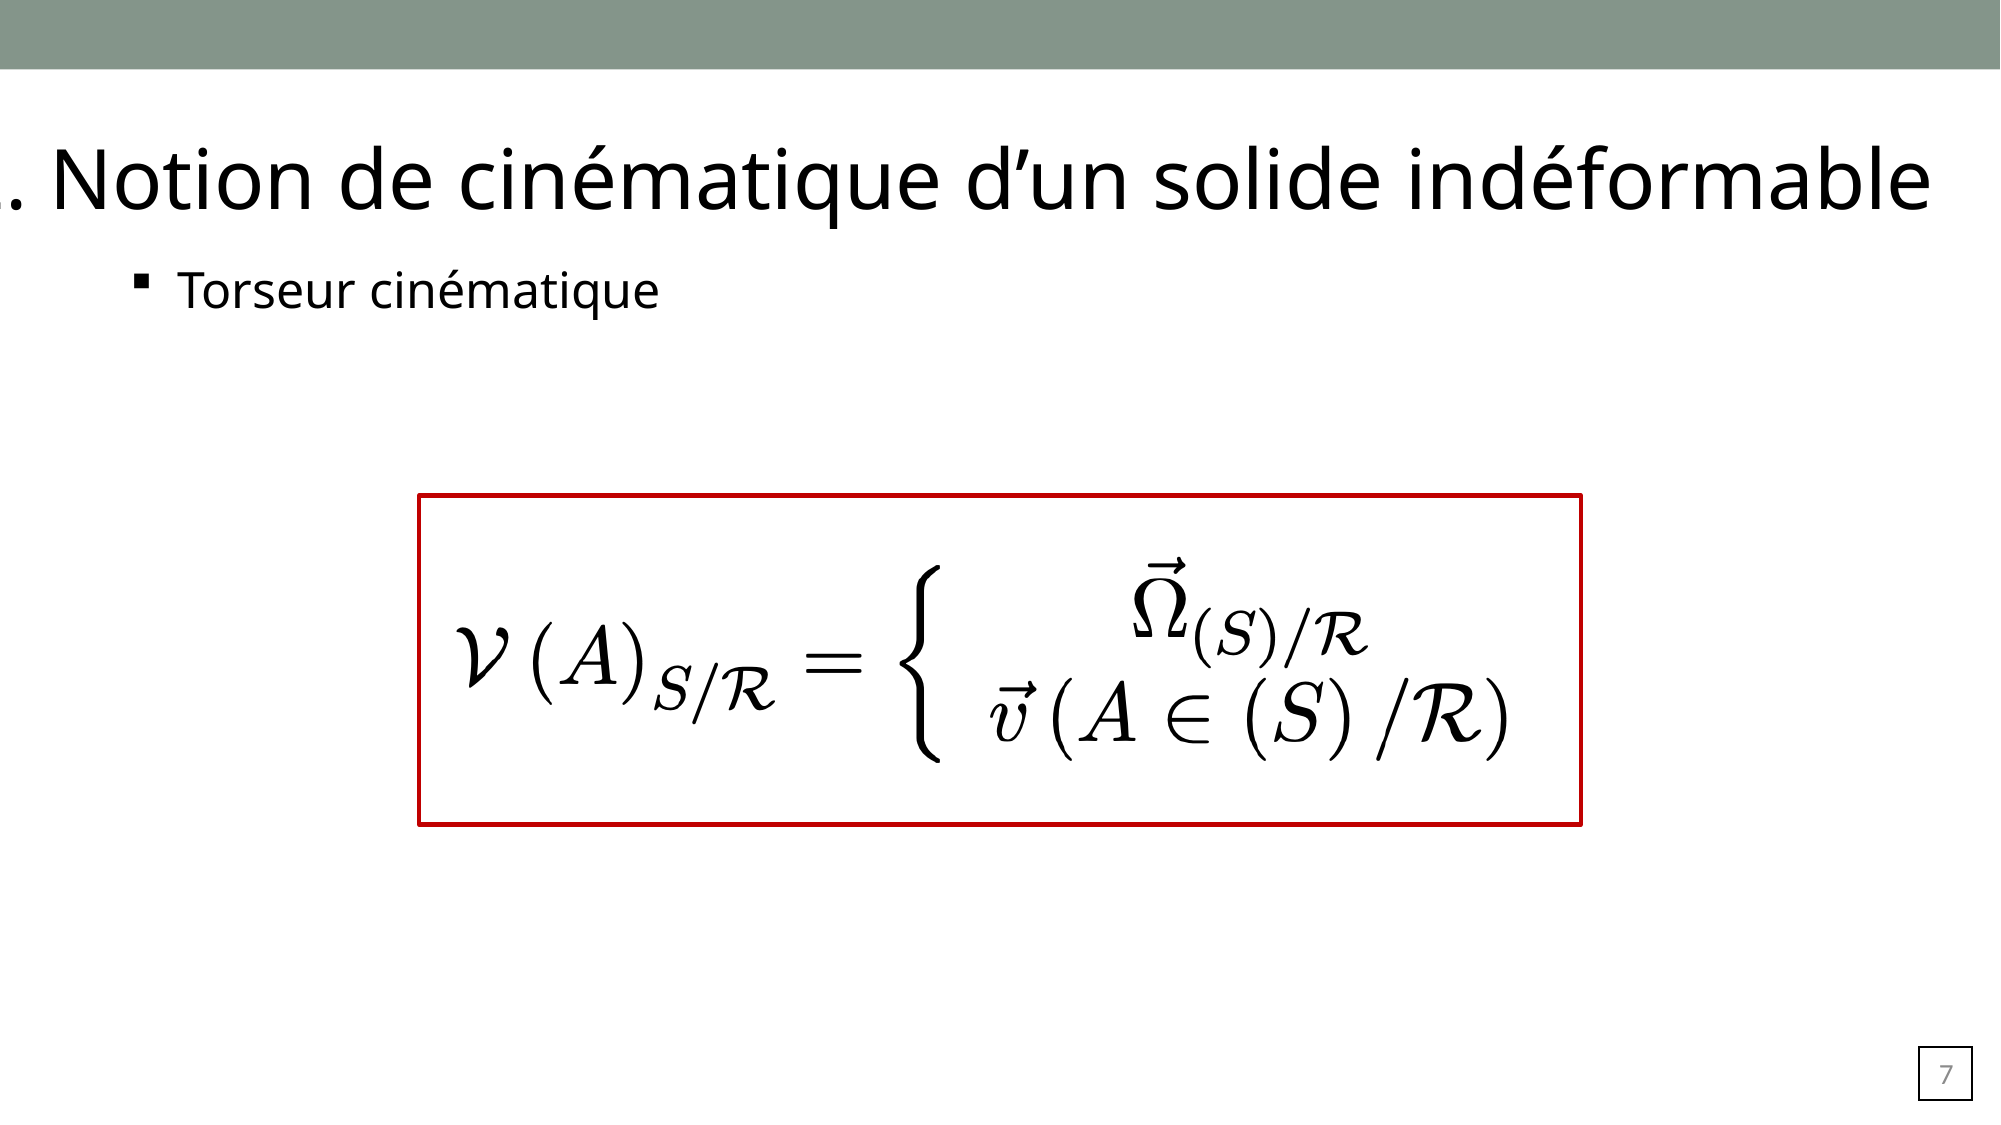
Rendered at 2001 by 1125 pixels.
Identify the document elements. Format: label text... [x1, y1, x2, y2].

slide_number 6 [1906, 1042, 1969, 1103]
picture [421, 497, 1579, 823]
text_box [0, 0, 2000, 70]
text_box 2. Notion de cinématique d’un solide indéformable [0, 118, 1951, 234]
text_box Torseur cinématique [115, 250, 677, 326]
